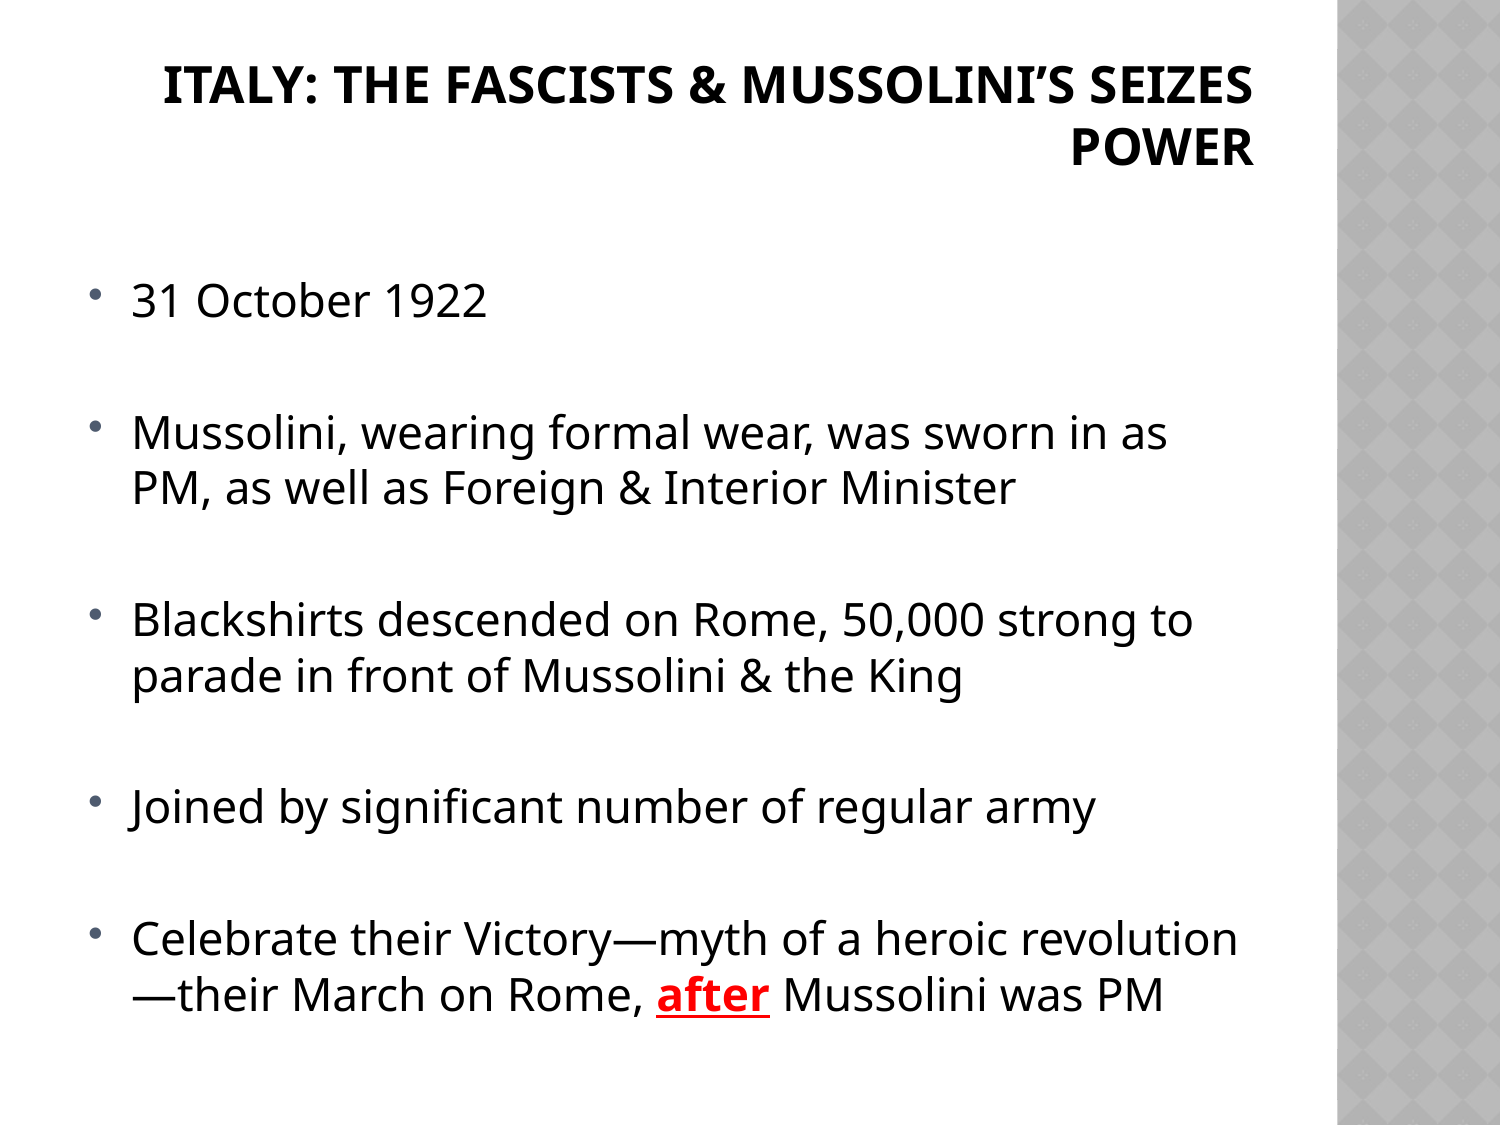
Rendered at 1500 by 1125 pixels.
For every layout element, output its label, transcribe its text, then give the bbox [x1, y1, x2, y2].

list 31 October 1922 Mussolini, wearing formal wear, was sworn in as PM, as well as Foreign & Interior Minister Blackshirts descended on Rome, 50,000 strong to parade in front of Mussolini & the King Joined by significant number of regular army Celebrate their Victory—myth of a heroic revolution—their March on Rome, after Mussolini was PM [75, 264, 1263, 1059]
title Italy: the fascists & Mussolini’s seizes power [75, 52, 1263, 240]
